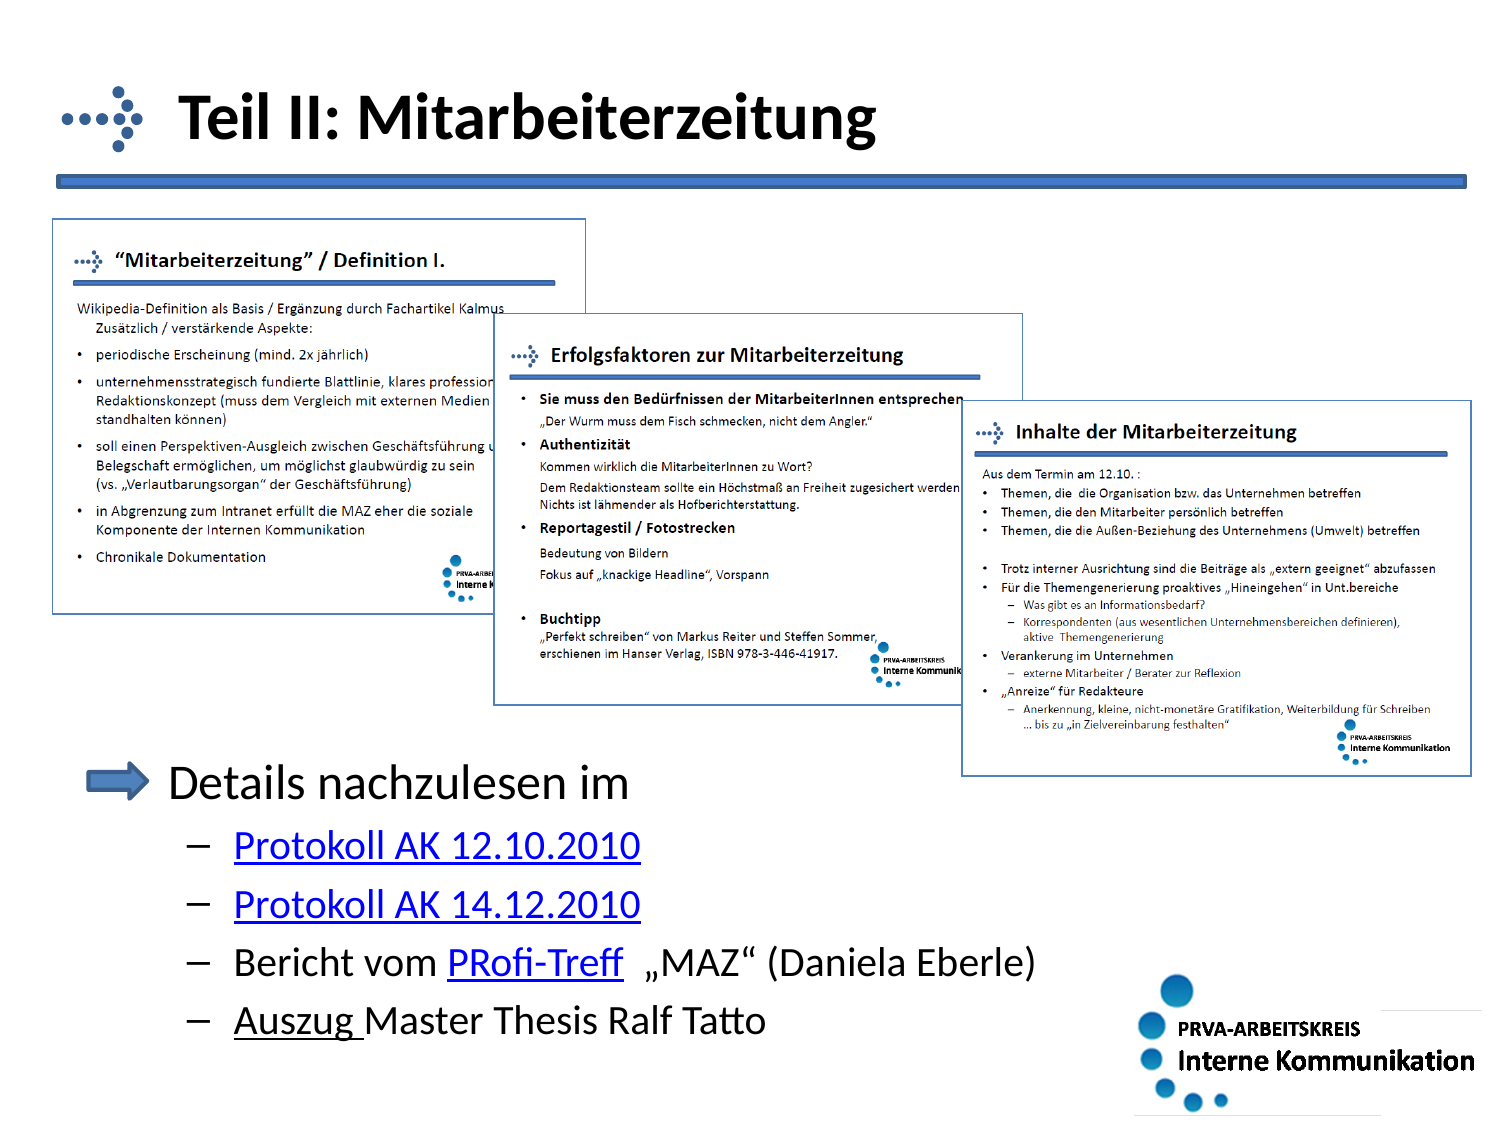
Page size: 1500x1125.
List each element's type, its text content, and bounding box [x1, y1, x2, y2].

picture [1133, 970, 1494, 1116]
picture [52, 219, 1471, 776]
text_box [86, 761, 150, 801]
list Details nachzulesen im Protokoll AK 12.10.2010 Protokoll AK 14.12.2010 Bericht vom PRofi-Treff „MAZ“ (Daniela Eberle) Auszug Master Thesis Ralf Tatto [96, 739, 1447, 1071]
title Teil II: Mitarbeiterzeitung [164, 54, 1378, 171]
